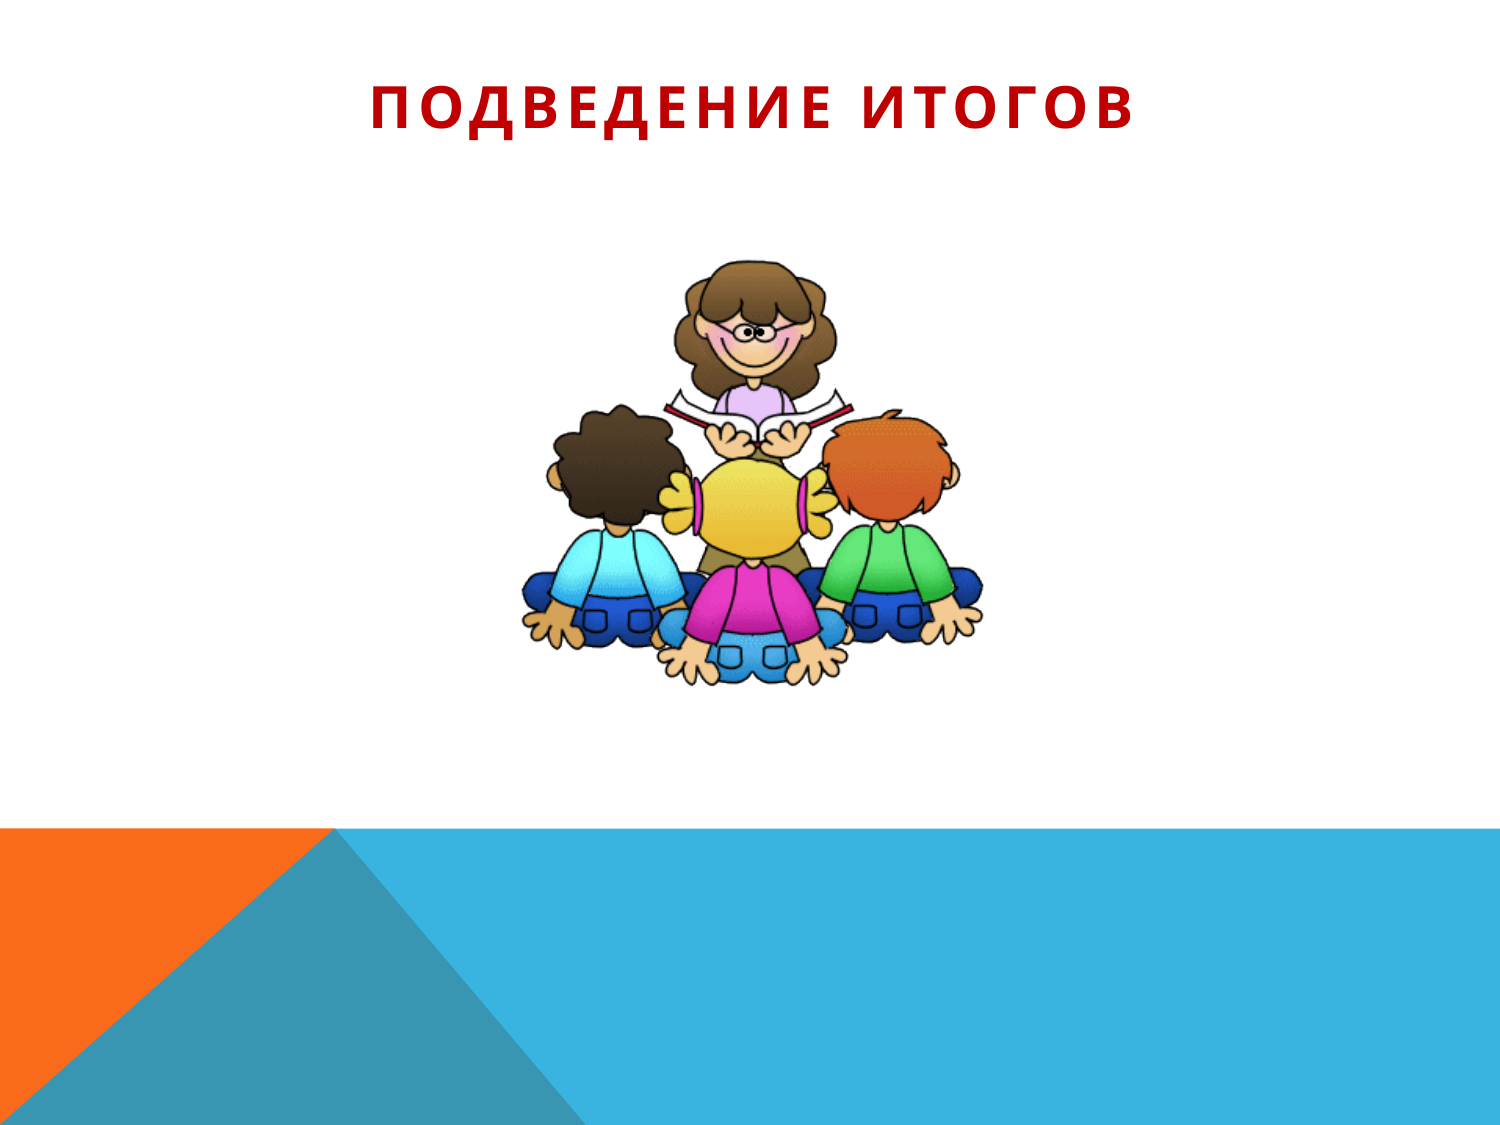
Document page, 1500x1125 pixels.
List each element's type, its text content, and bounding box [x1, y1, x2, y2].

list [517, 251, 987, 697]
title Подведение итогов [135, 60, 1369, 150]
